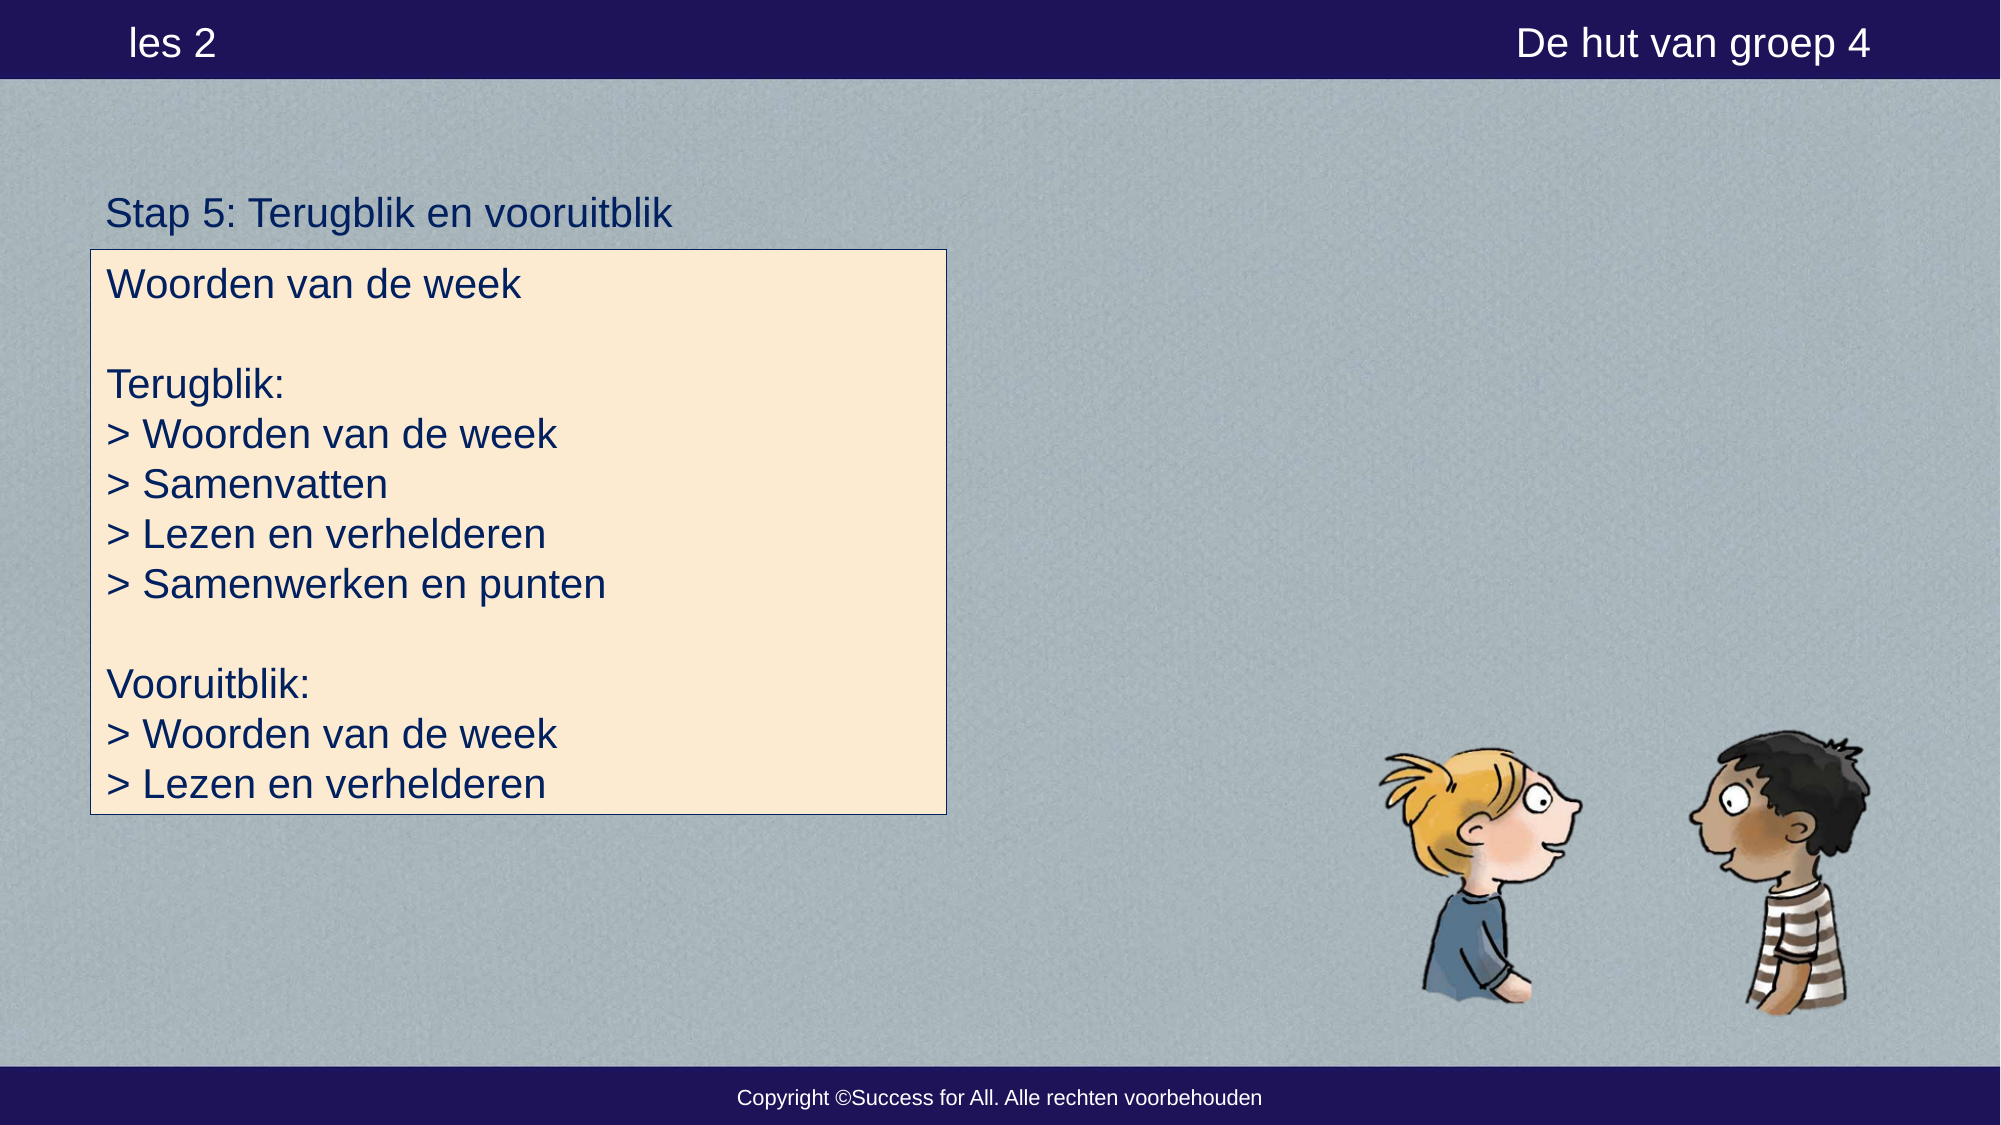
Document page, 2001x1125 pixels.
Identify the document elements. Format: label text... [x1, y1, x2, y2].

picture [0, 0, 2001, 1125]
text_box les 2 [114, 8, 354, 73]
text_box Woorden van de week Terugblik: > Woorden van de week > Samenvatten > Lezen en verhelderen > Samenwerken en punten Vooruitblik: > Woorden van de week > Lezen en verhelderen [90, 249, 947, 815]
text_box De hut van groep 4 [999, 8, 1886, 73]
text_box Copyright ©Success for All. Alle rechten voorbehouden [0, 1076, 2000, 1125]
text_box Stap 5: Terugblik en vooruitblik [90, 178, 883, 244]
